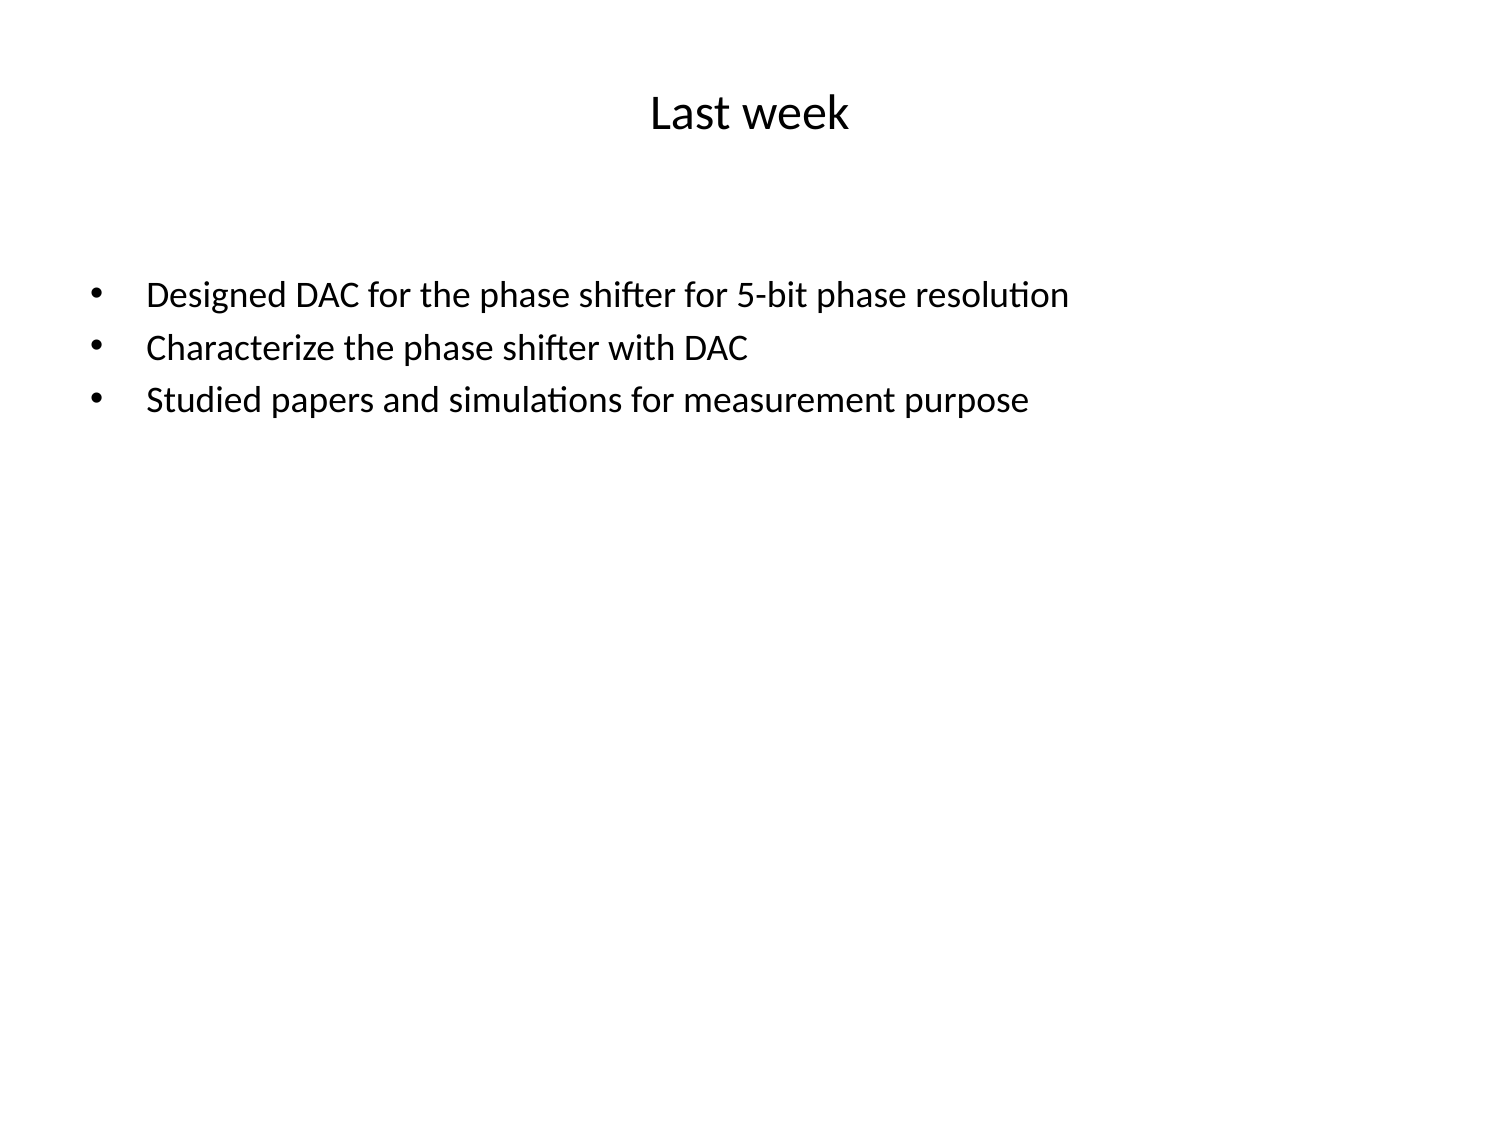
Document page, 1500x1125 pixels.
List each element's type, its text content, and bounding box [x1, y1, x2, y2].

list Designed DAC for the phase shifter for 5-bit phase resolution Characterize the phase shifter with DAC Studied papers and simulations for measurement purpose [75, 262, 1425, 538]
title Last week [75, 45, 1425, 175]
